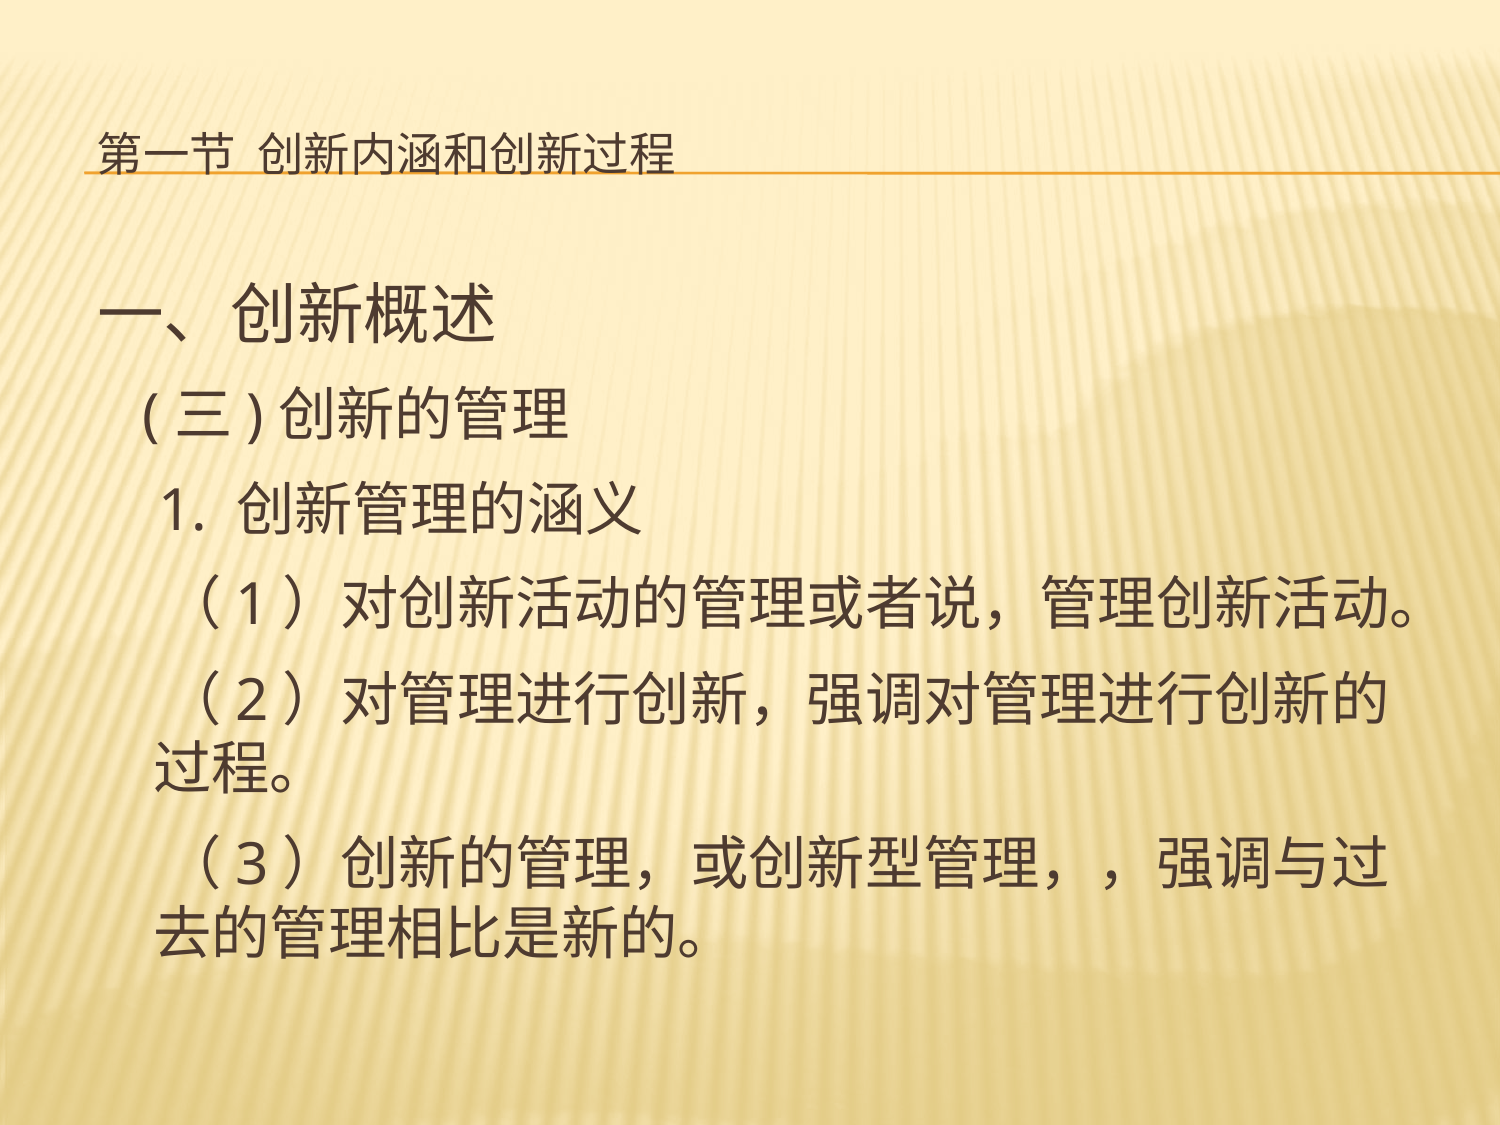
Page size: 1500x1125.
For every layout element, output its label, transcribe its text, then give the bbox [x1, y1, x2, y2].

title 第一节 创新内涵和创新过程 [82, 117, 1432, 245]
list 一、创新概述 (三)创新的管理 1. 创新管理的涵义 （1）对创新活动的管理或者说，管理创新活动。 （2）对管理进行创新，强调对管理进行创新的过程。 （3）创新的管理，或创新型管理，，强调与过去的管理相比是新的。 [81, 264, 1433, 1060]
